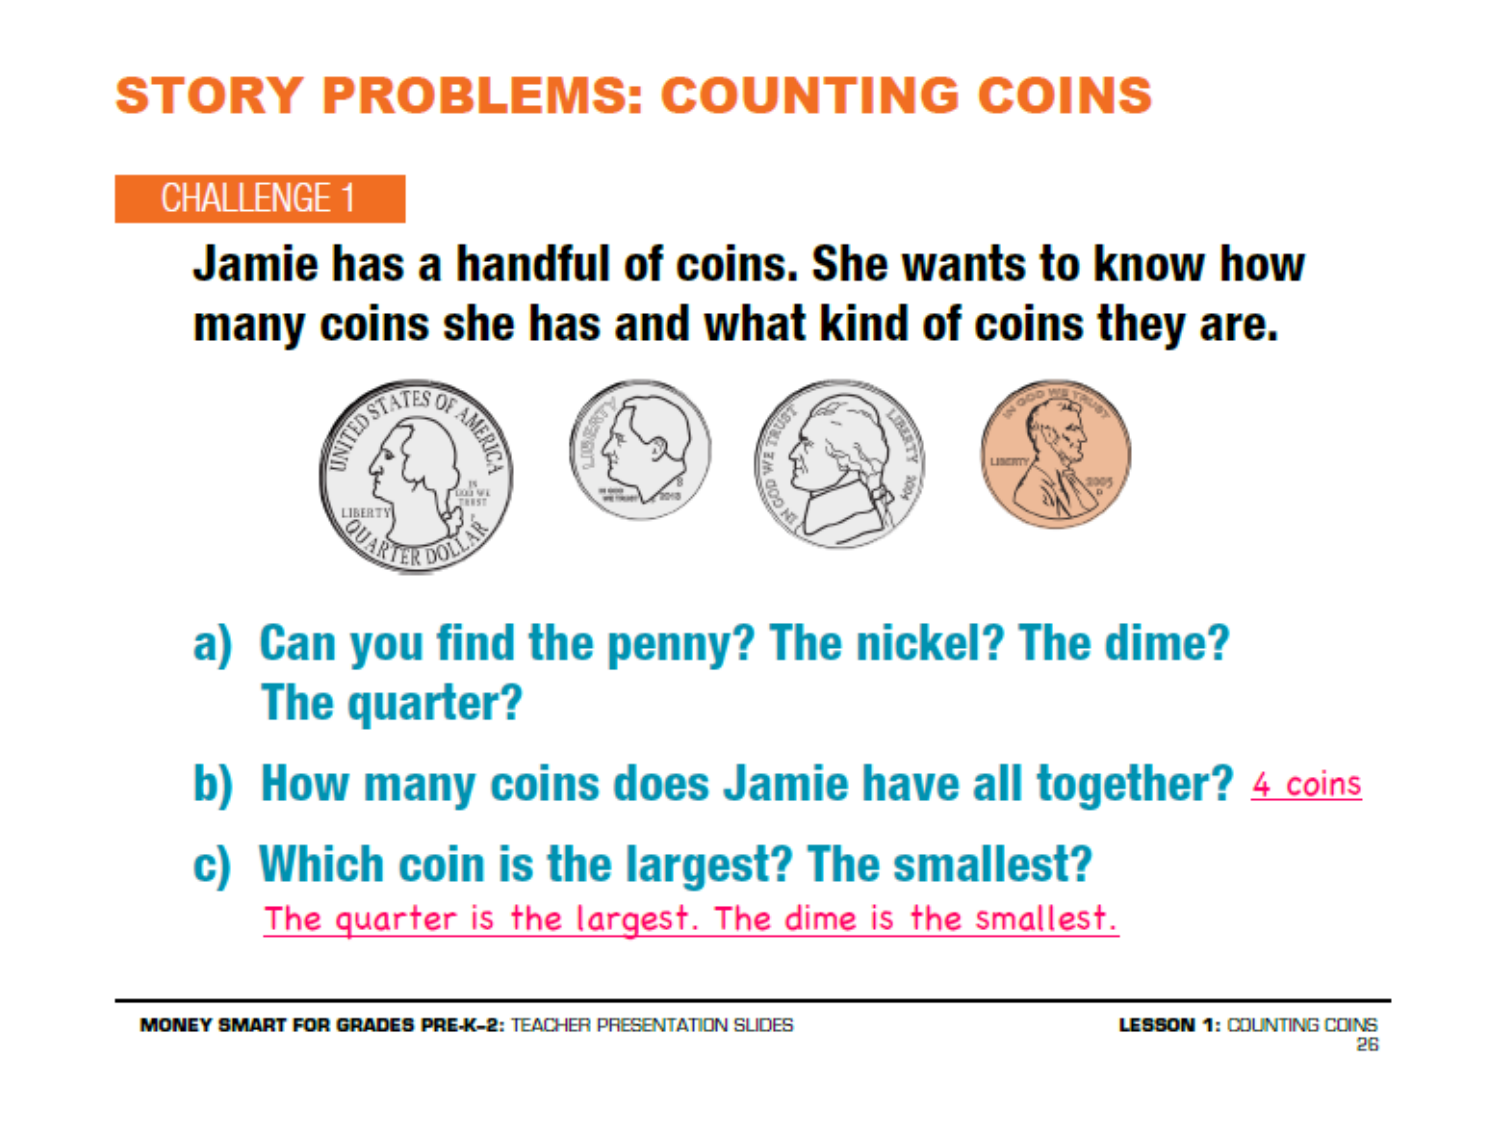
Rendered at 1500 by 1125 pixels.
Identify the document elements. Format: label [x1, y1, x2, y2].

picture [74, 31, 1438, 1085]
